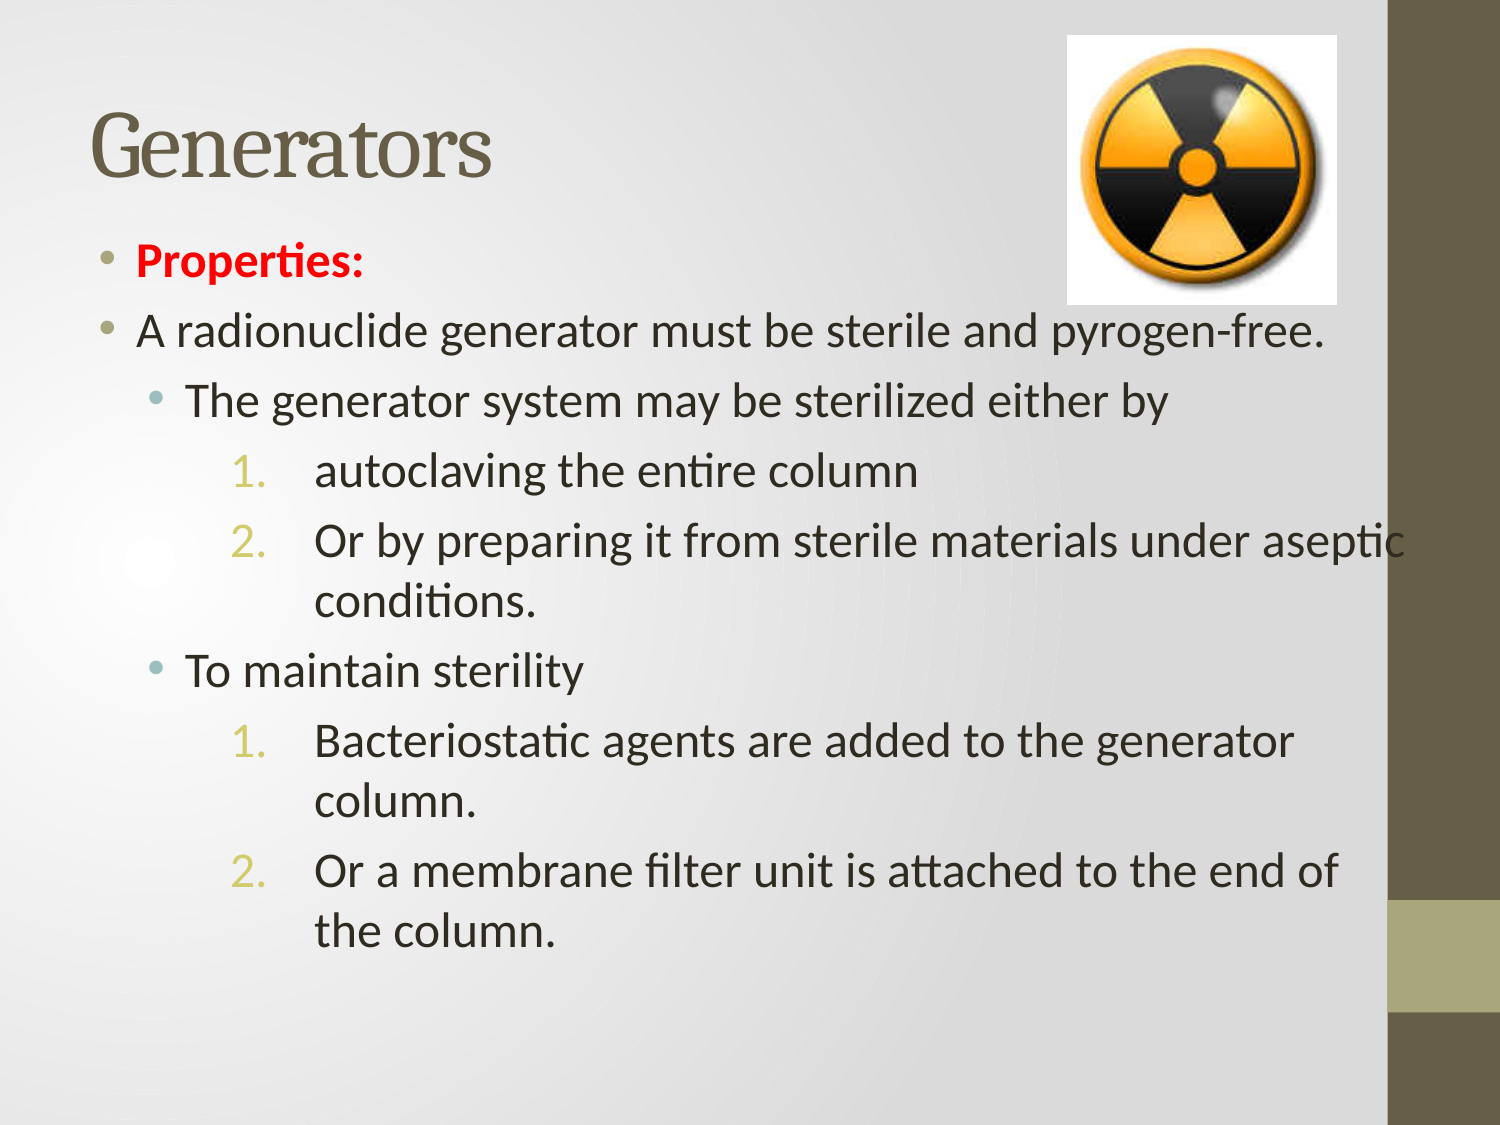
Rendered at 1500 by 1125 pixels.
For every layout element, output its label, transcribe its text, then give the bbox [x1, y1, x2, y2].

title Generators [75, 45, 1063, 219]
picture [1066, 34, 1337, 305]
list Properties: A radionuclide generator must be sterile and pyrogen-free. The generator system may be sterilized either by autoclaving the entire column Or by preparing it from sterile materials under aseptic conditions. To maintain sterility Bacteriostatic agents are added to the generator column. Or a membrane filter unit is attached to the end of the column. [64, 219, 1426, 1048]
